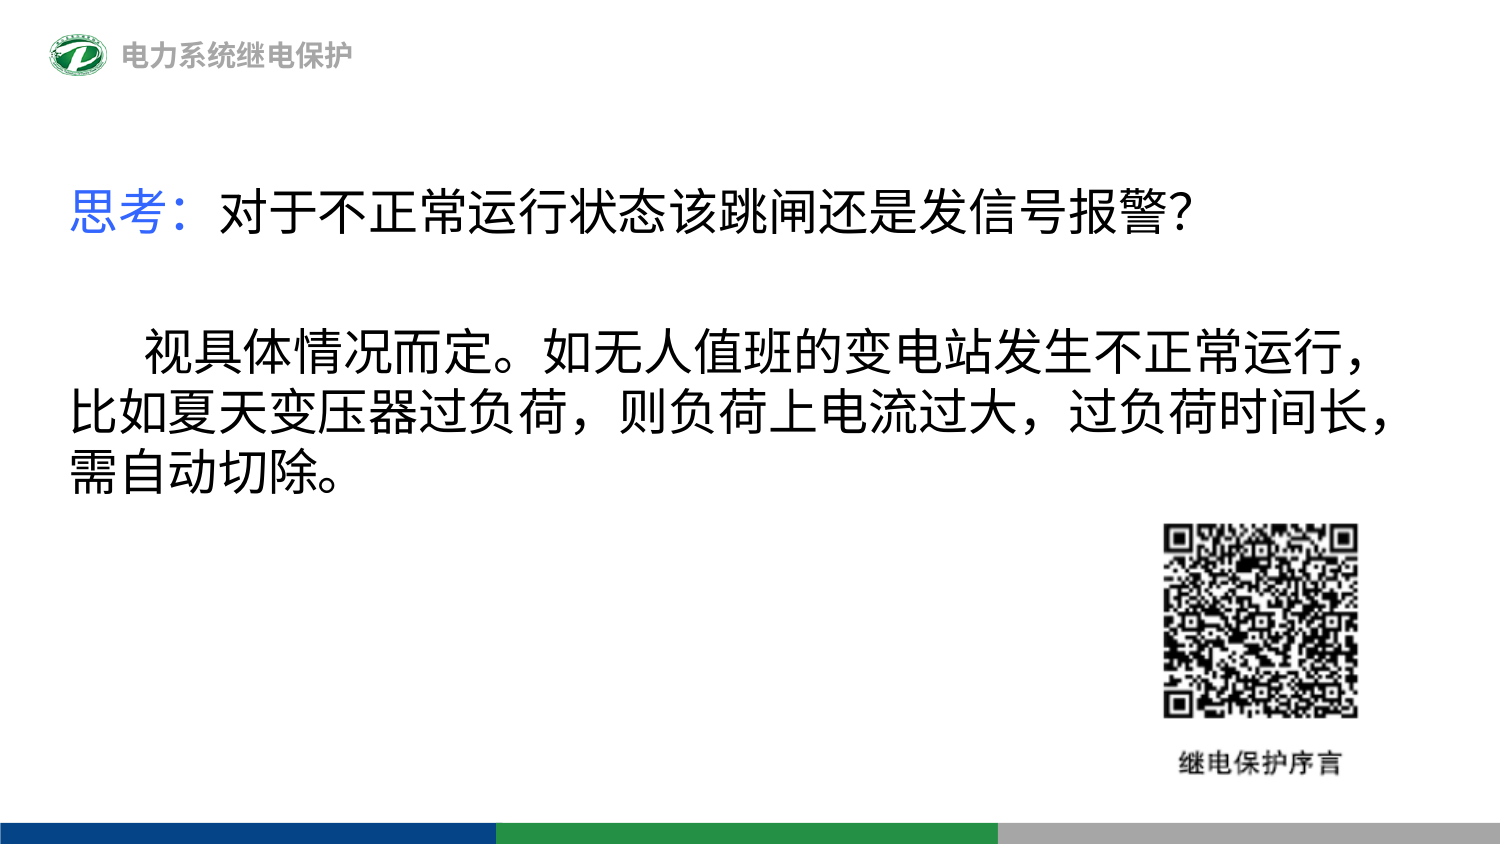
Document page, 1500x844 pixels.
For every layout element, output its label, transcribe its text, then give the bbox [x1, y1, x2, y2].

text_box [996, 821, 1500, 844]
text_box [0, 821, 494, 844]
list 思考：对于不正常运行状态该跳闸还是发信号报警？ 视具体情况而定。如无人值班的变电站发生不正常运行，比如夏天变压器过负荷，则负荷上电流过大，过负荷时间长，需自动切除。 [53, 102, 1447, 788]
picture [41, 19, 118, 91]
text_box [494, 821, 996, 844]
picture [1139, 502, 1392, 786]
text_box 电力系统继电保护 [122, 29, 384, 80]
